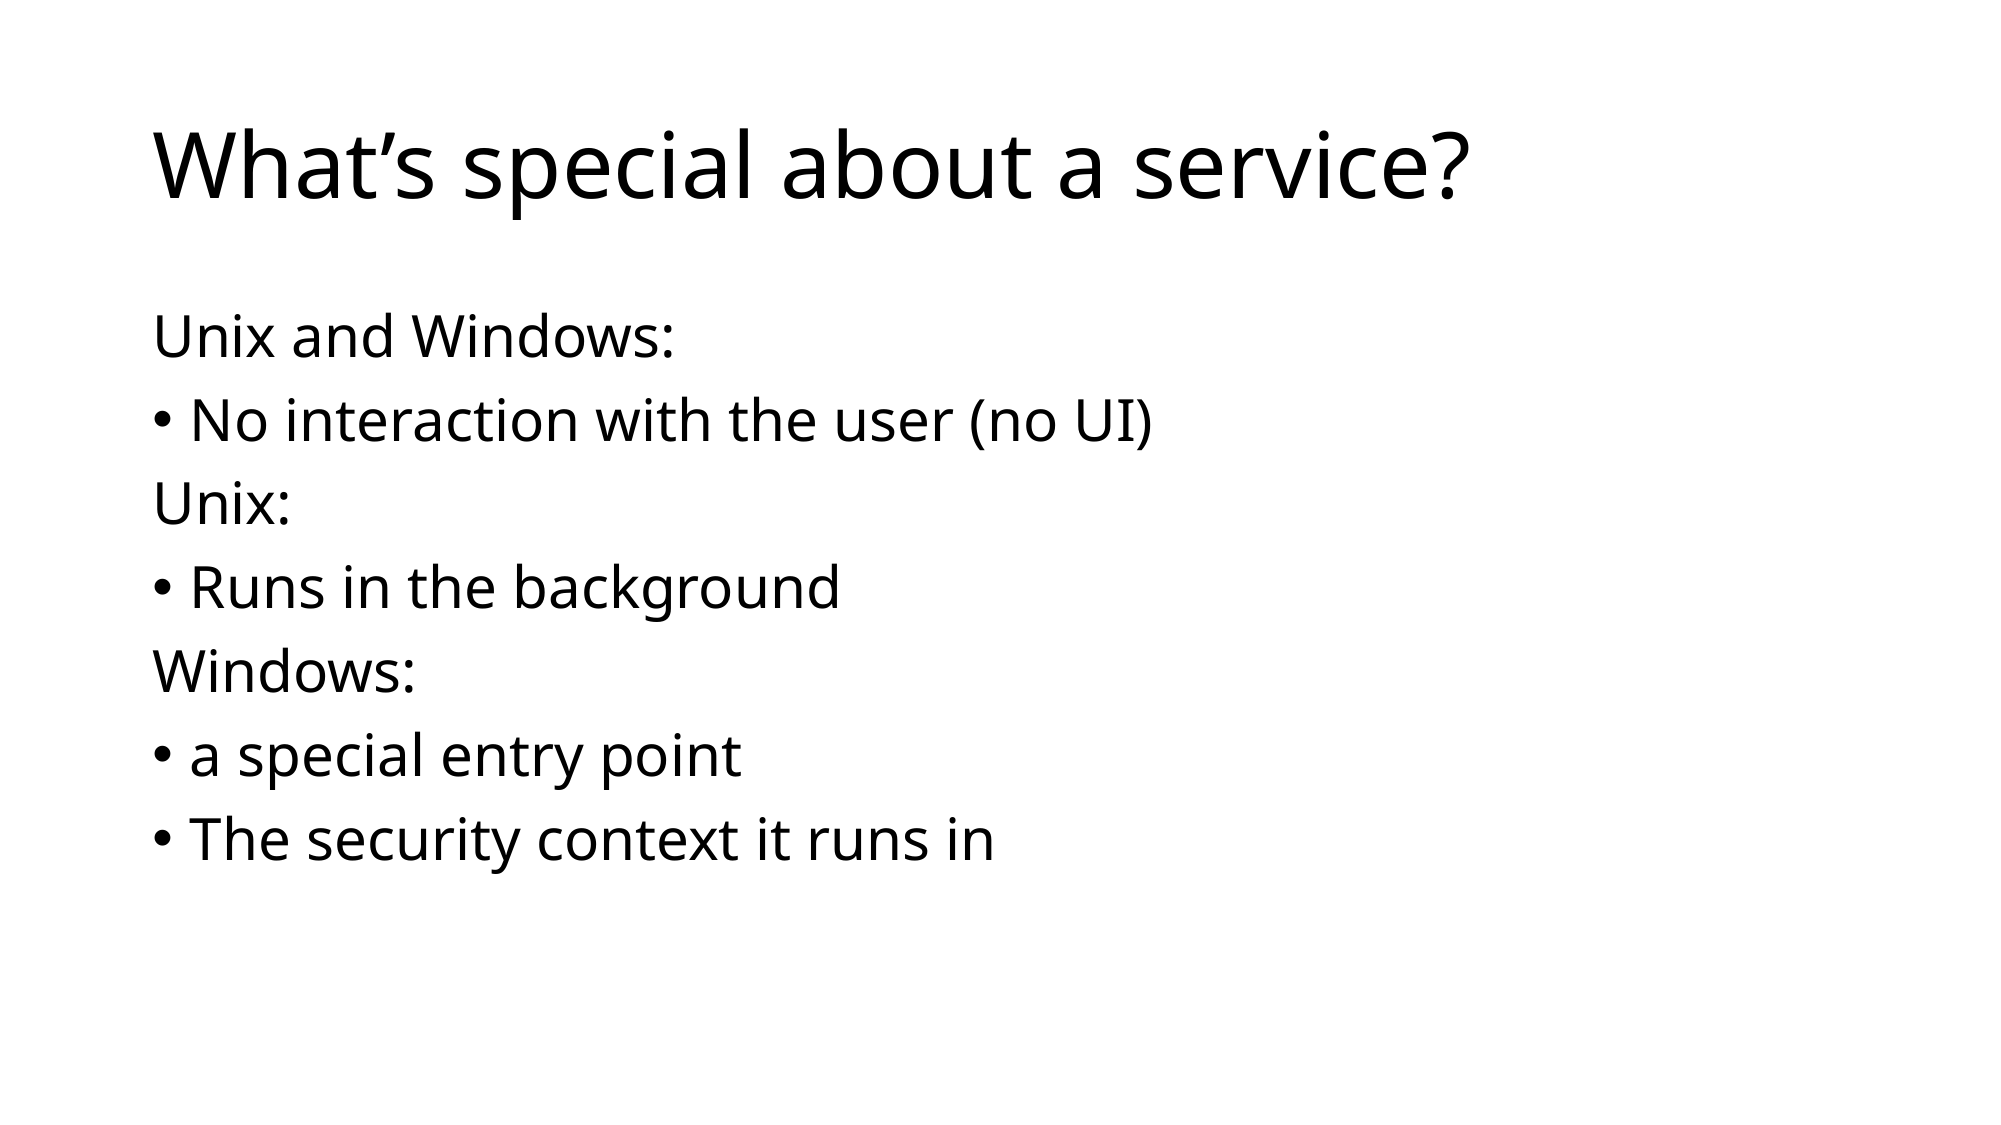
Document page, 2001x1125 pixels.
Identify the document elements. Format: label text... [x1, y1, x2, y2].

list Unix and Windows: No interaction with the user (no UI) Unix: Runs in the background Windows: a special entry point The security context it runs in [137, 299, 1863, 1014]
title What’s special about a service? [137, 59, 1863, 278]
